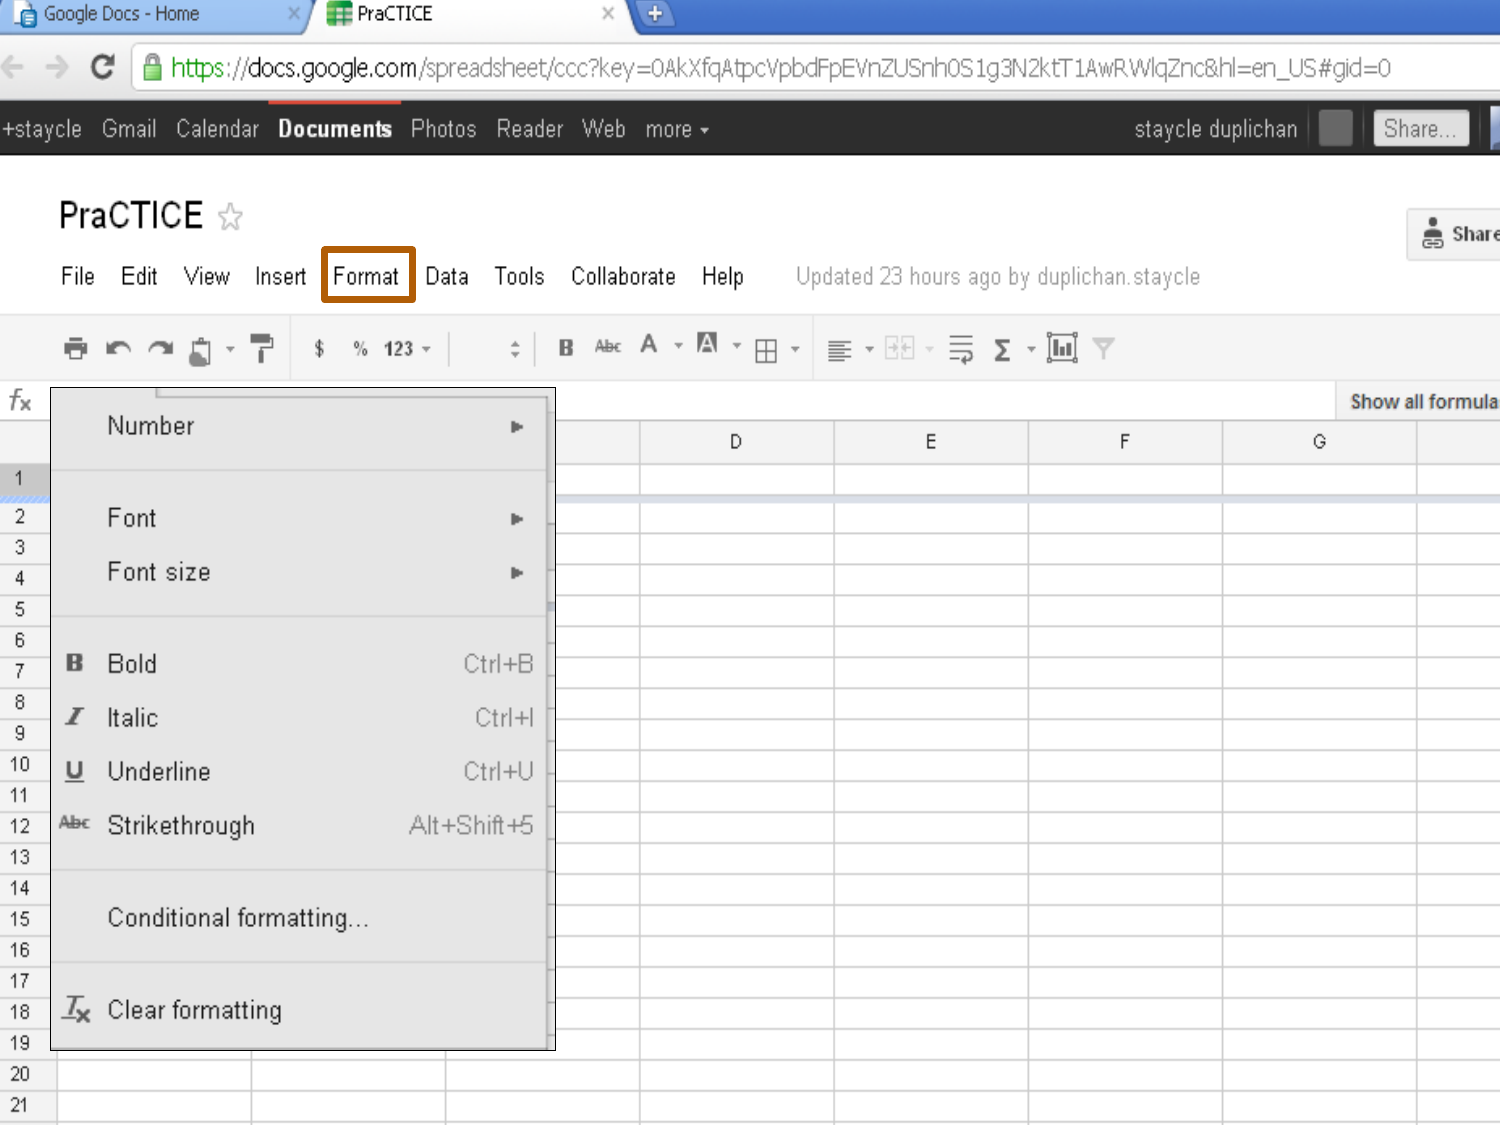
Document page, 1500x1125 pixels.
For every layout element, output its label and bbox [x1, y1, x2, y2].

list [0, 0, 1500, 1125]
picture [49, 387, 556, 1051]
